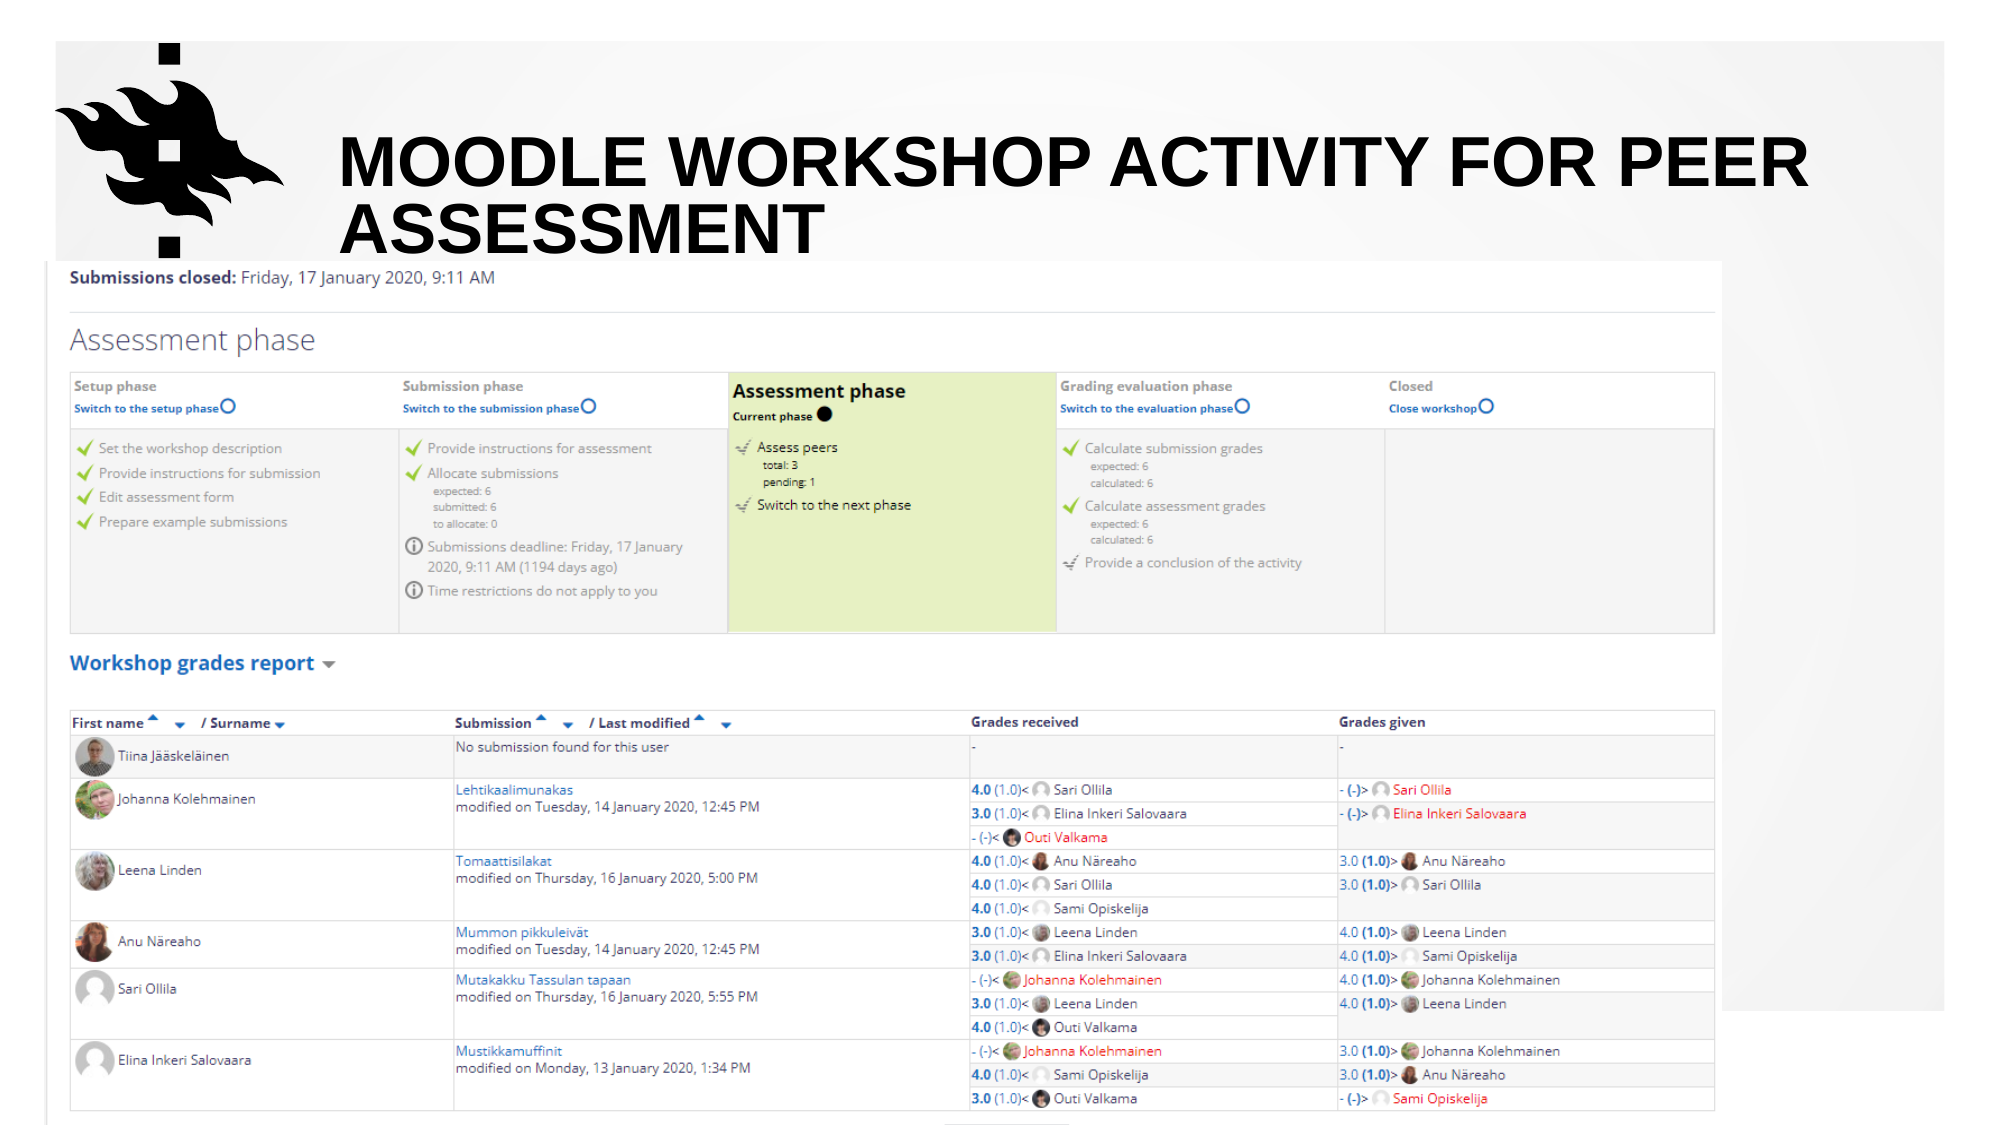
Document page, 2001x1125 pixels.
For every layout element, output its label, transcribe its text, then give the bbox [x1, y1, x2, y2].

picture [43, 41, 1945, 1125]
picture [159, 140, 180, 161]
title Moodle workshop activity for peer assessment [338, 131, 1934, 291]
